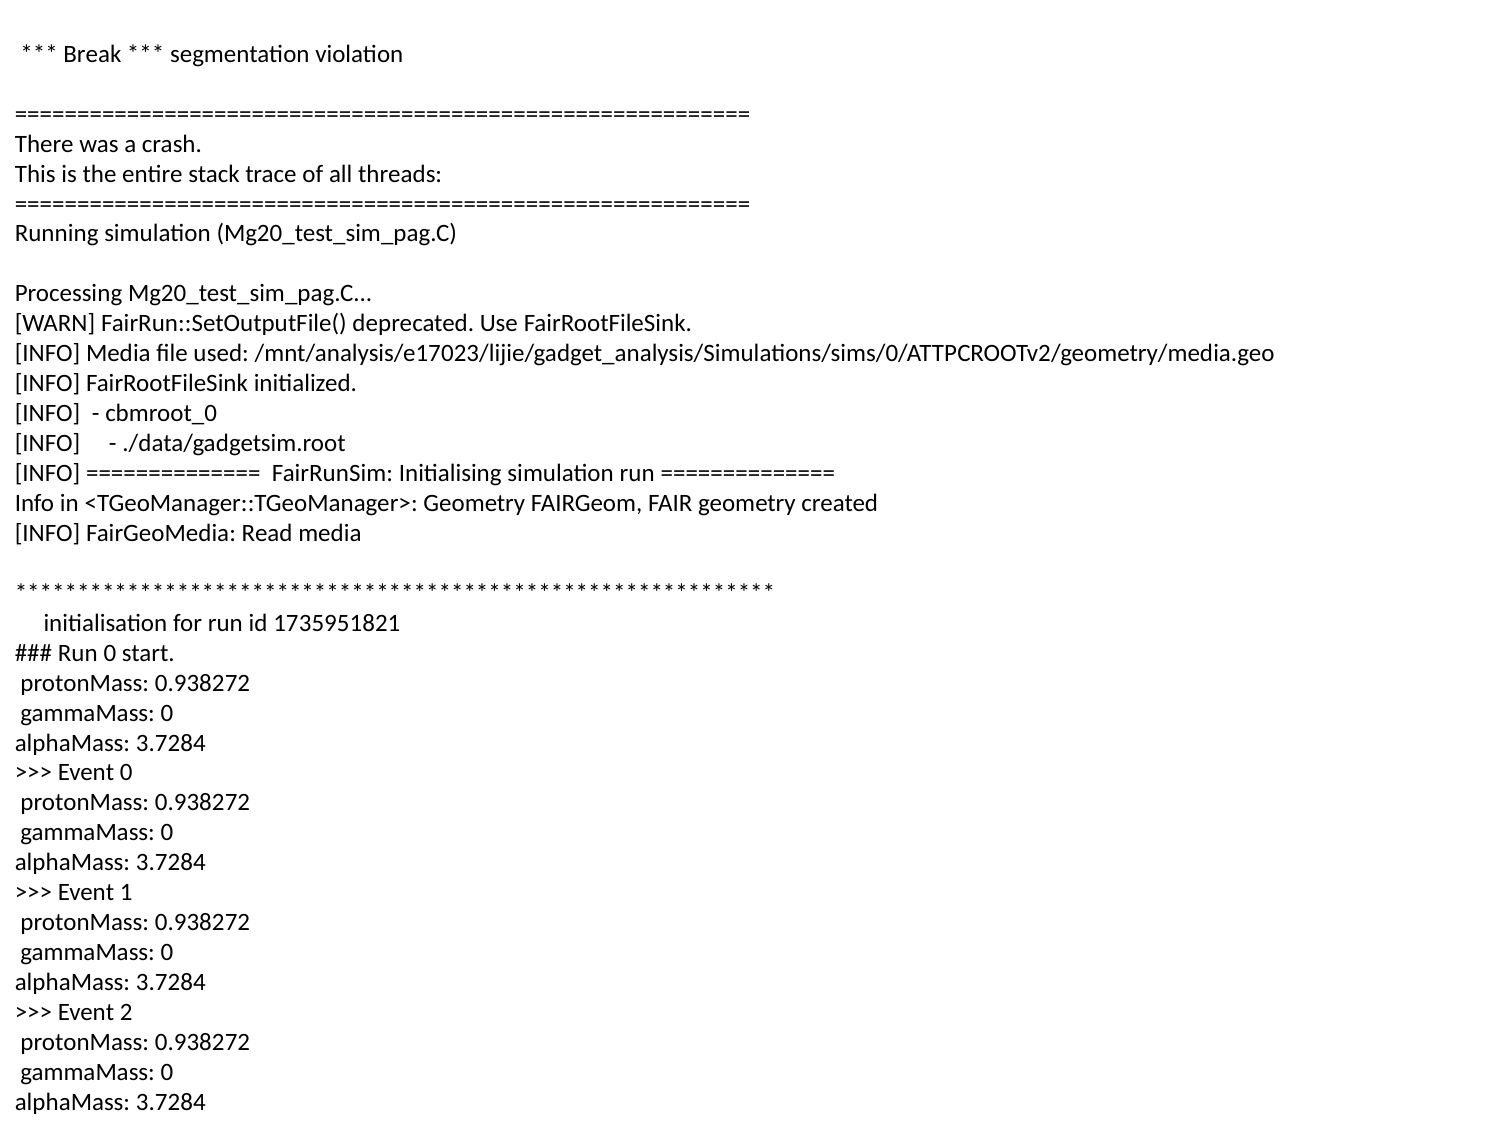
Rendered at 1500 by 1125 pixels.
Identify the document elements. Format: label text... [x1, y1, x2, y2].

text_box *** Break *** segmentation violation =========================================================== There was a crash. This is the entire stack trace of all threads: =========================================================== Running simulation (Mg20_test_sim_pag.C) Processing Mg20_test_sim_pag.C... [WARN] FairRun::SetOutputFile() deprecated. Use FairRootFileSink. [INFO] Media file used: /mnt/analysis/e17023/lijie/gadget_analysis/Simulations/sims/0/ATTPCROOTv2/geometry/media.geo [INFO] FairRootFileSink initialized. [INFO] - cbmroot_0 [INFO] - ./data/gadgetsim.root [INFO] ============== FairRunSim: Initialising simulation run ============== Info in <TGeoManager::TGeoManager>: Geometry FAIRGeom, FAIR geometry created [INFO] FairGeoMedia: Read media ************************************************************* initialisation for run id 1735951821 ### Run 0 start. protonMass: 0.938272 gammaMass: 0 alphaMass: 3.7284 >>> Event 0 protonMass: 0.938272 gammaMass: 0 alphaMass: 3.7284 >>> Event 1 protonMass: 0.938272 gammaMass: 0 alphaMass: 3.7284 >>> Event 2 protonMass: 0.938272 gammaMass: 0 alphaMass: 3.7284 [0, 0, 1500, 1123]
